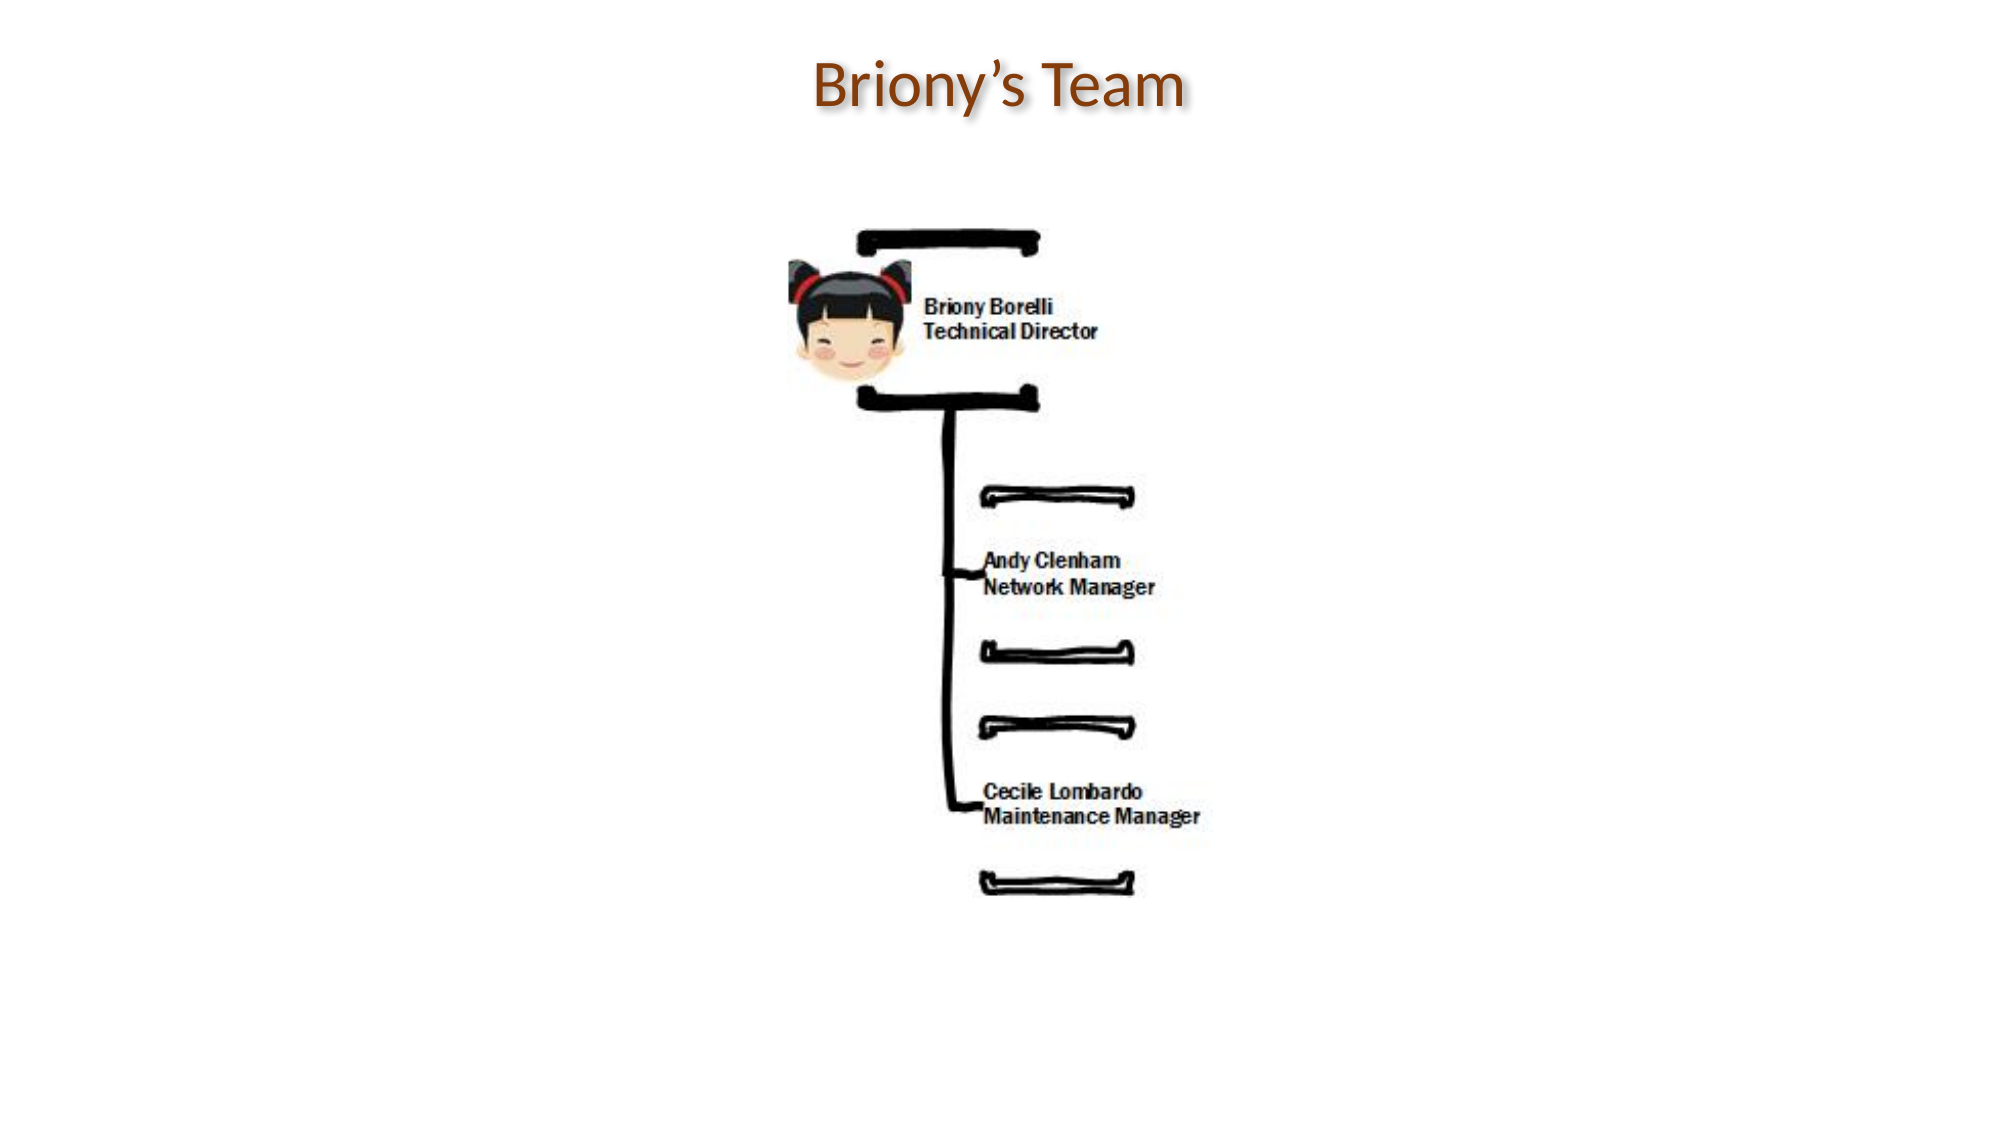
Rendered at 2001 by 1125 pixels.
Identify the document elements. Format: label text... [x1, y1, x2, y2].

picture [787, 227, 1213, 898]
text_box Briony’s Team [703, 31, 1297, 127]
